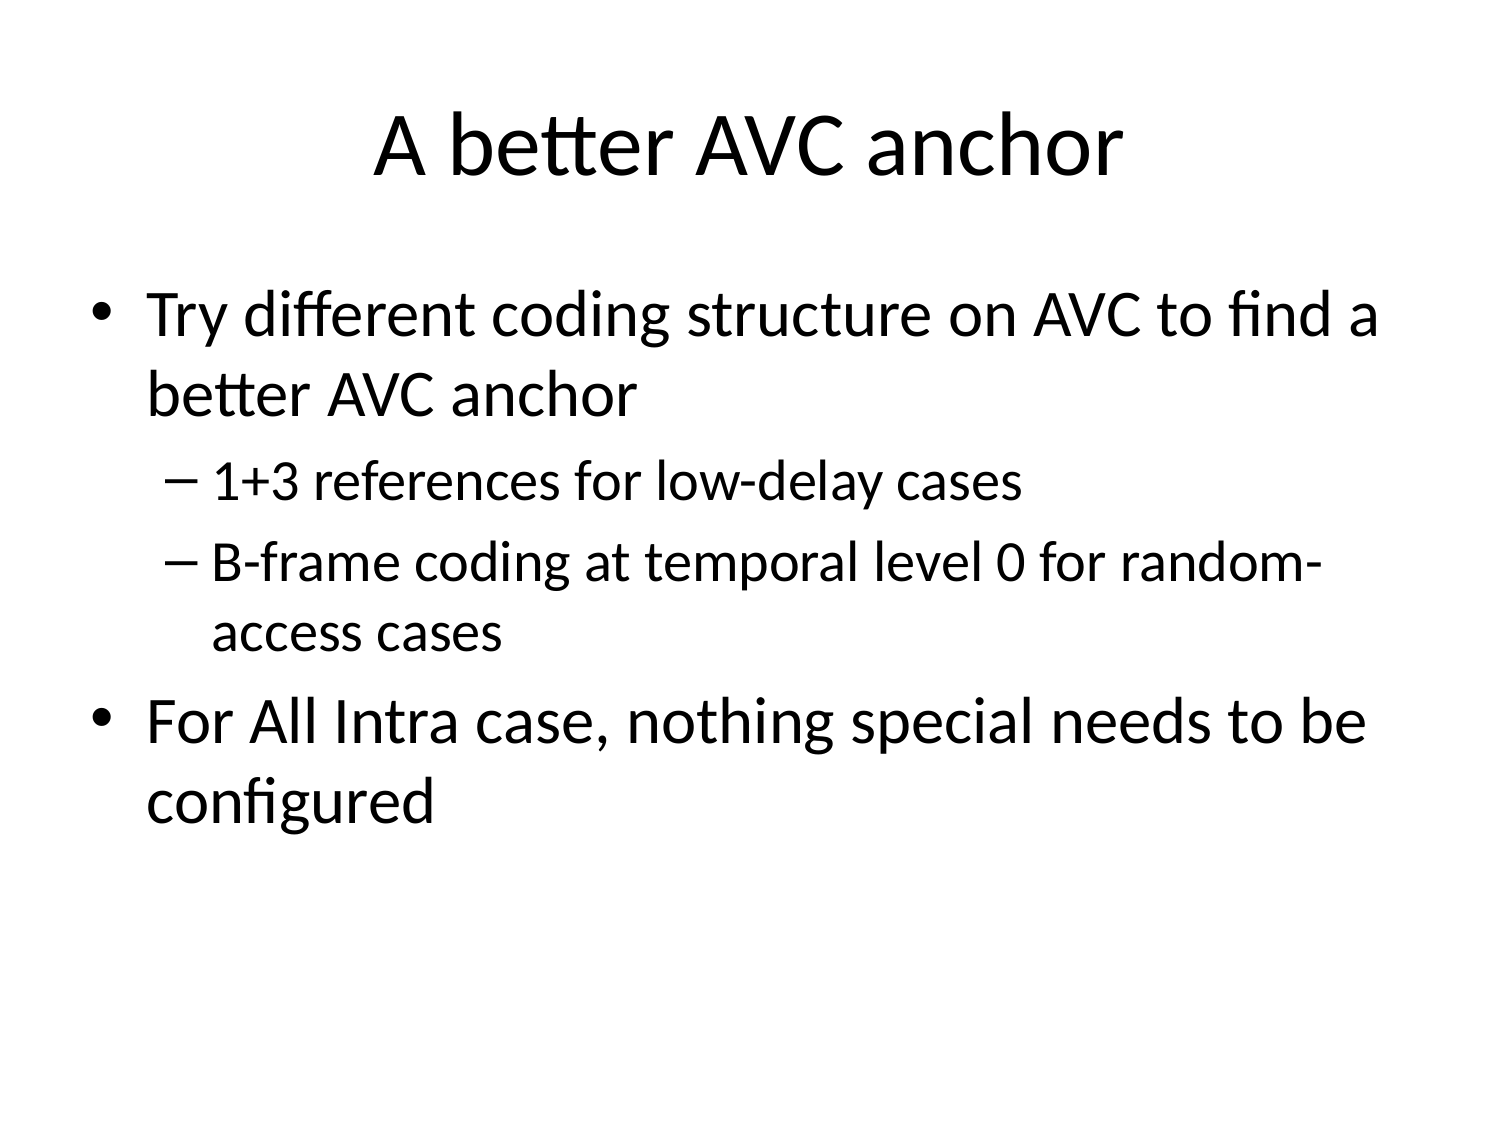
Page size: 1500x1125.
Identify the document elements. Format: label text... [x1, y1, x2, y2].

title A better AVC anchor [75, 45, 1425, 233]
list Try different coding structure on AVC to find a better AVC anchor 1+3 references for low-delay cases B-frame coding at temporal level 0 for random-access cases For All Intra case, nothing special needs to be configured [75, 262, 1425, 1005]
